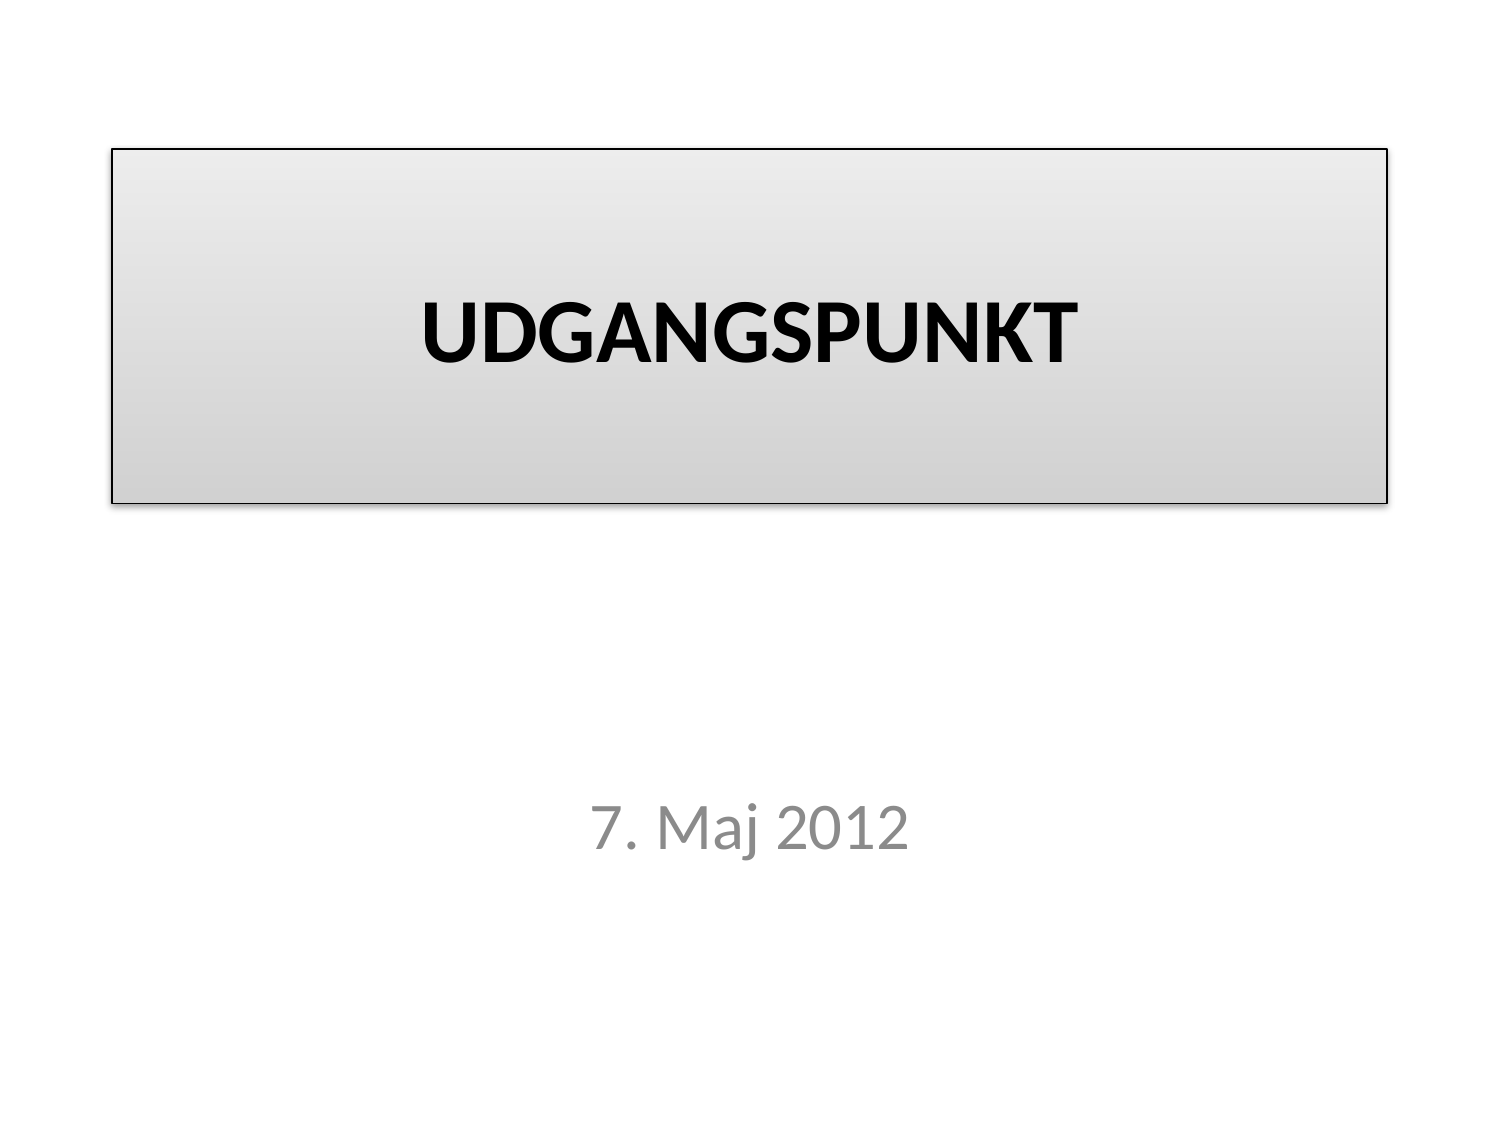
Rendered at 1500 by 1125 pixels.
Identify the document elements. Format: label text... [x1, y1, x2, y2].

subtitle 7. Maj 2012 [225, 775, 1275, 925]
title UDGANGSPUNKT [111, 148, 1388, 504]
